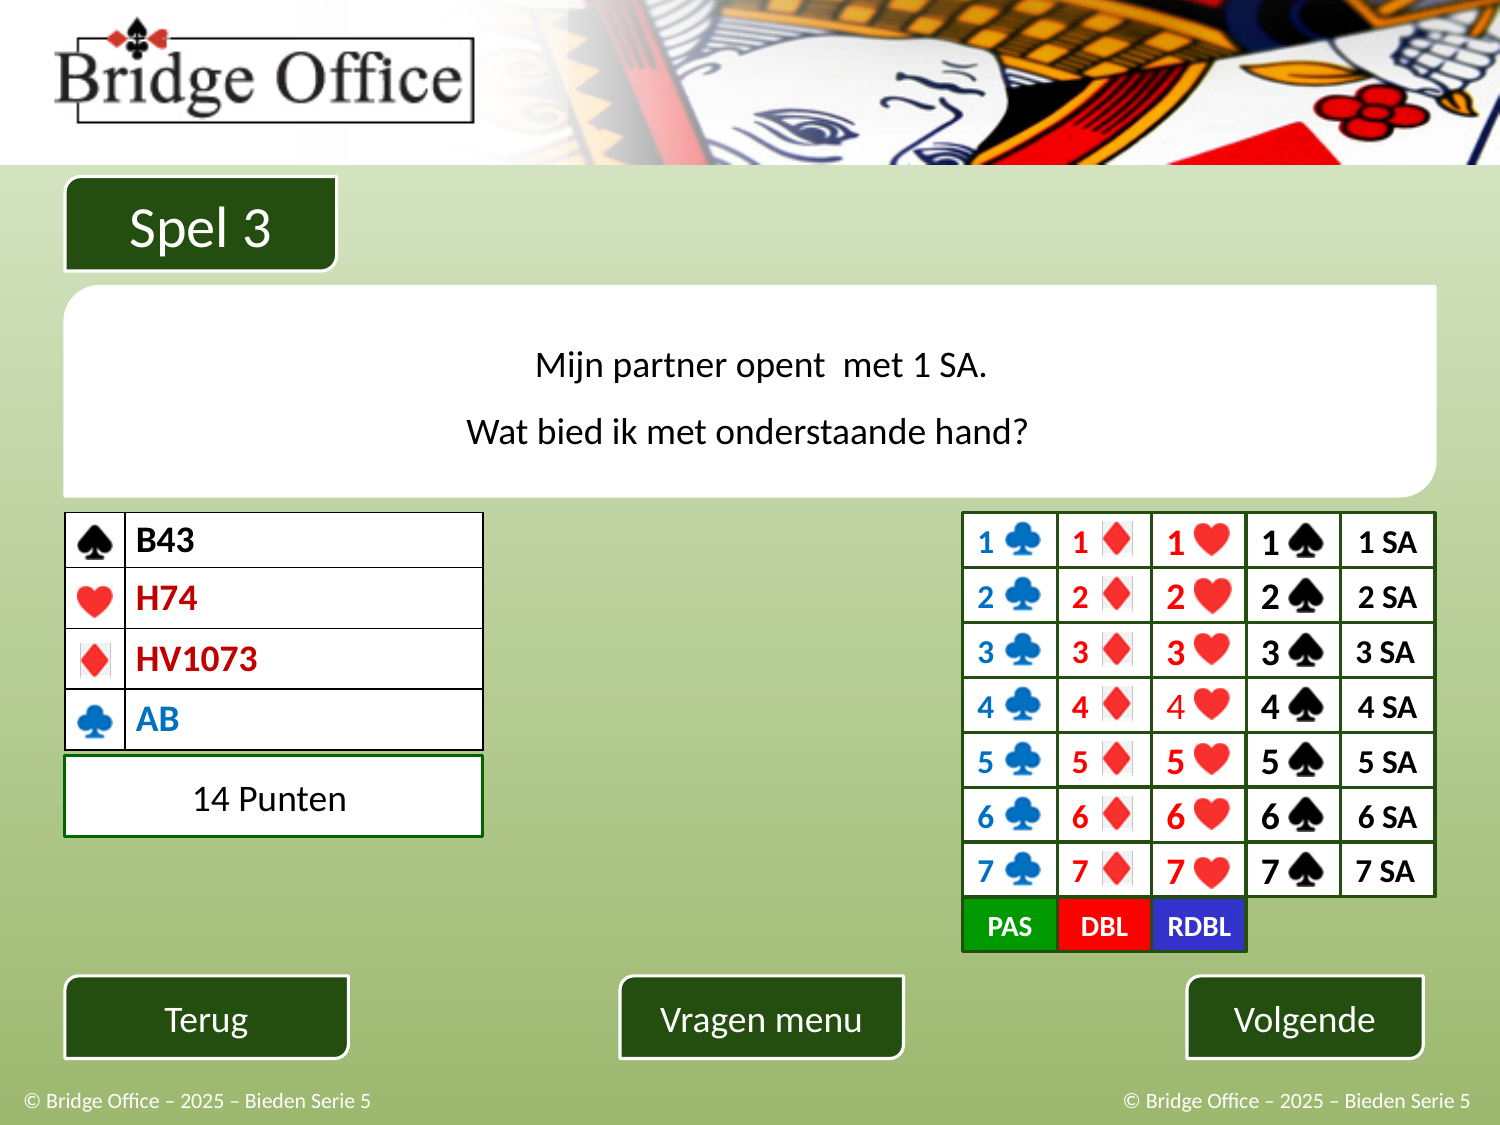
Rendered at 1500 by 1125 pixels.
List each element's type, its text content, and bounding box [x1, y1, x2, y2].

text_box 3 SA [1339, 621, 1437, 676]
picture [1004, 851, 1041, 887]
picture [77, 703, 114, 740]
text_box 4 [1150, 676, 1245, 734]
text_box 14 Punten [63, 754, 484, 838]
picture [1193, 798, 1230, 830]
text_box Wat bied ik met onderstaande hand? [451, 399, 1072, 460]
table_cell [66, 629, 124, 688]
text_box 4 [1245, 676, 1339, 734]
text_box 5 SA [1339, 734, 1437, 786]
text_box 7 [1056, 841, 1150, 898]
text_box 7 SA [1339, 844, 1437, 898]
picture [1099, 851, 1135, 887]
text_box 3 [1150, 621, 1245, 676]
text_box 1 [1245, 511, 1342, 569]
text_box 3 [1056, 621, 1150, 676]
picture [1193, 523, 1230, 556]
text_box 4 SA [1339, 676, 1437, 734]
text_box Mijn partner opent met 1 SA. [508, 332, 1015, 393]
text_box © Bridge Office – 2025 – Bieden Serie 5 [8, 1079, 393, 1121]
picture [1193, 578, 1232, 614]
picture [1004, 576, 1041, 613]
text_box Volgende [1185, 974, 1425, 1061]
table_cell AB [126, 690, 482, 749]
text_box 1 SA [1342, 511, 1437, 569]
picture [1099, 686, 1135, 723]
text_box 1 [1059, 511, 1153, 569]
text_box Vragen menu [618, 974, 906, 1061]
picture [1194, 633, 1230, 666]
text_box 4 [1059, 676, 1150, 734]
picture [0, 0, 1500, 166]
picture [1004, 686, 1041, 723]
text_box 4 [961, 676, 1059, 734]
picture [1099, 796, 1135, 833]
text_box 2 [1056, 569, 1153, 621]
text_box [63, 284, 1437, 498]
picture [1099, 576, 1135, 613]
table_cell HV1073 [126, 629, 482, 688]
text_box © Bridge Office – 2025 – Bieden Serie 5 [1107, 1079, 1500, 1121]
text_box DBL [1059, 898, 1153, 953]
picture [1288, 851, 1324, 887]
picture [1193, 743, 1230, 776]
picture [1004, 521, 1041, 558]
text_box 1 [961, 511, 1059, 569]
text_box 6 [1245, 786, 1339, 841]
picture [1288, 631, 1324, 668]
picture [1288, 796, 1324, 832]
text_box 3 [1245, 621, 1339, 676]
table_header [66, 513, 124, 567]
picture [1004, 796, 1041, 833]
text_box PAS [961, 896, 1059, 953]
text_box Terug [63, 974, 350, 1061]
text_box 2 [1245, 569, 1339, 621]
picture [1099, 631, 1135, 668]
text_box 2 SA [1339, 569, 1437, 621]
picture [1193, 857, 1230, 890]
text_box 2 [961, 569, 1056, 621]
picture [1099, 521, 1135, 558]
text_box 6 [961, 786, 1056, 841]
text_box 7 [1245, 841, 1339, 898]
picture [1288, 686, 1324, 723]
picture [1288, 576, 1324, 613]
text_box 3 [961, 621, 1056, 676]
picture [1004, 741, 1041, 778]
picture [1099, 741, 1135, 778]
picture [1288, 521, 1325, 558]
text_box 5 [1248, 734, 1339, 786]
table_cell [66, 568, 124, 628]
picture [77, 524, 114, 561]
picture [1004, 631, 1041, 668]
picture [1288, 741, 1324, 778]
text_box 5 [961, 734, 1059, 786]
table_cell [66, 690, 124, 749]
text_box 2 [1153, 569, 1245, 621]
text_box 7 [961, 841, 1056, 896]
text_box RDBL [1153, 898, 1248, 953]
text_box 1 [1153, 511, 1245, 569]
text_box 5 [1059, 734, 1153, 786]
text_box 5 [1153, 734, 1248, 786]
table_cell H74 [126, 568, 482, 628]
picture [77, 585, 114, 618]
text_box 7 [1150, 841, 1245, 898]
text_box 6 [1150, 786, 1245, 841]
text_box 6 [1056, 786, 1150, 841]
text_box 6 SA [1339, 786, 1437, 844]
text_box Spel 3 [63, 179, 339, 273]
picture [1193, 688, 1230, 721]
table_header B43 [126, 513, 482, 567]
picture [77, 643, 114, 679]
